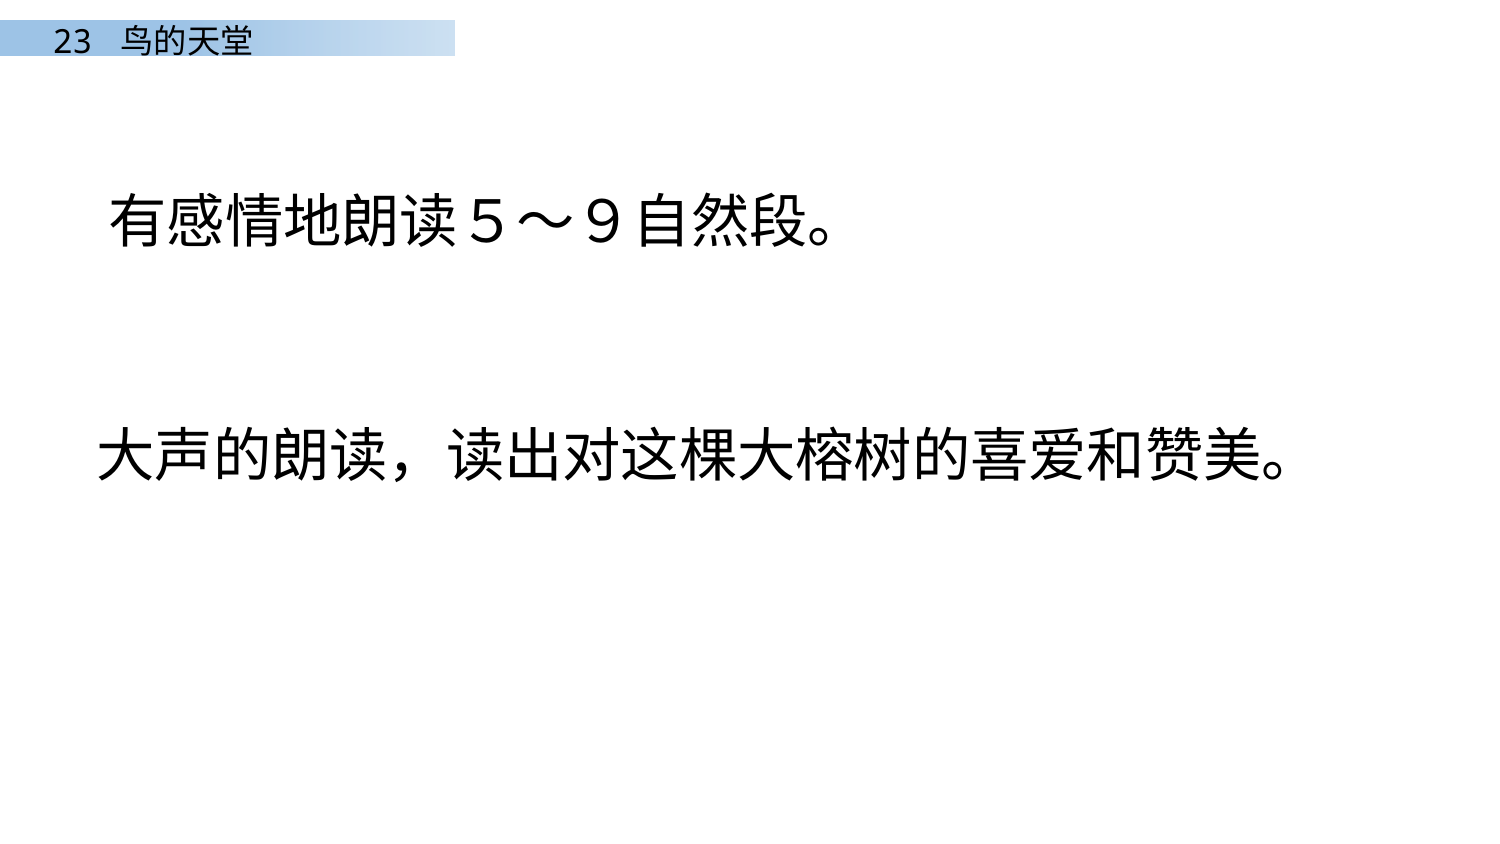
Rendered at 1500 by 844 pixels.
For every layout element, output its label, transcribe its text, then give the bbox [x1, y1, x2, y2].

text_box 大声的朗读，读出对这棵大榕树的喜爱和赞美。 [81, 410, 1418, 496]
text_box 有感情地朗读５～９自然段。 [93, 176, 1430, 261]
